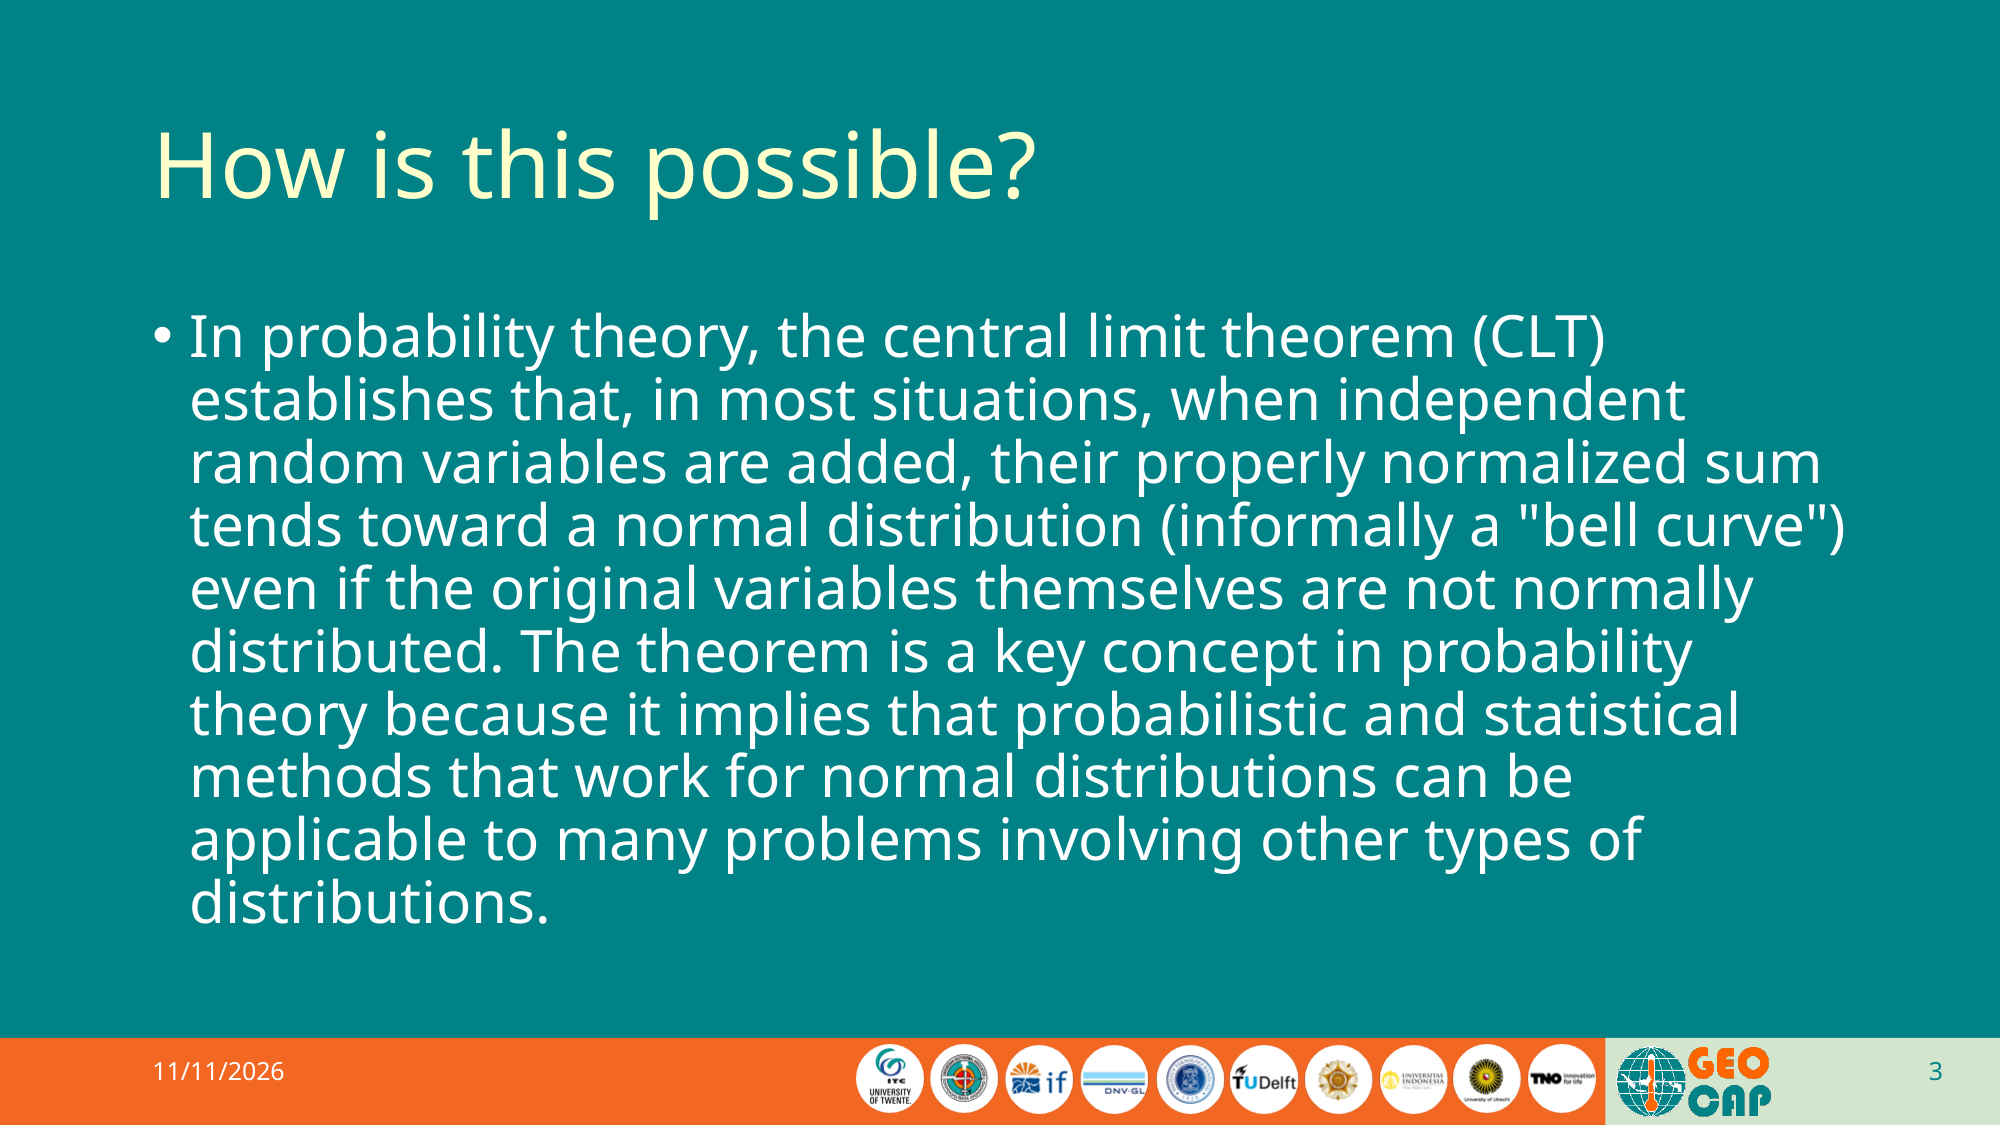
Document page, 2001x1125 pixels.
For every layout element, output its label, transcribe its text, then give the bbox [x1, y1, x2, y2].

picture [1616, 1046, 1771, 1117]
picture [856, 1044, 1596, 1114]
title How is this possible? [137, 59, 1863, 278]
list In probability theory, the central limit theorem (CLT) establishes that, in most situations, when independent random variables are added, their properly normalized sum tends toward a normal distribution (informally a "bell curve") even if the original variables themselves are not normally distributed. The theorem is a key concept in probability theory because it implies that probabilistic and statistical methods that work for normal distributions can be applicable to many problems involving other types of distributions. [137, 299, 1863, 1014]
